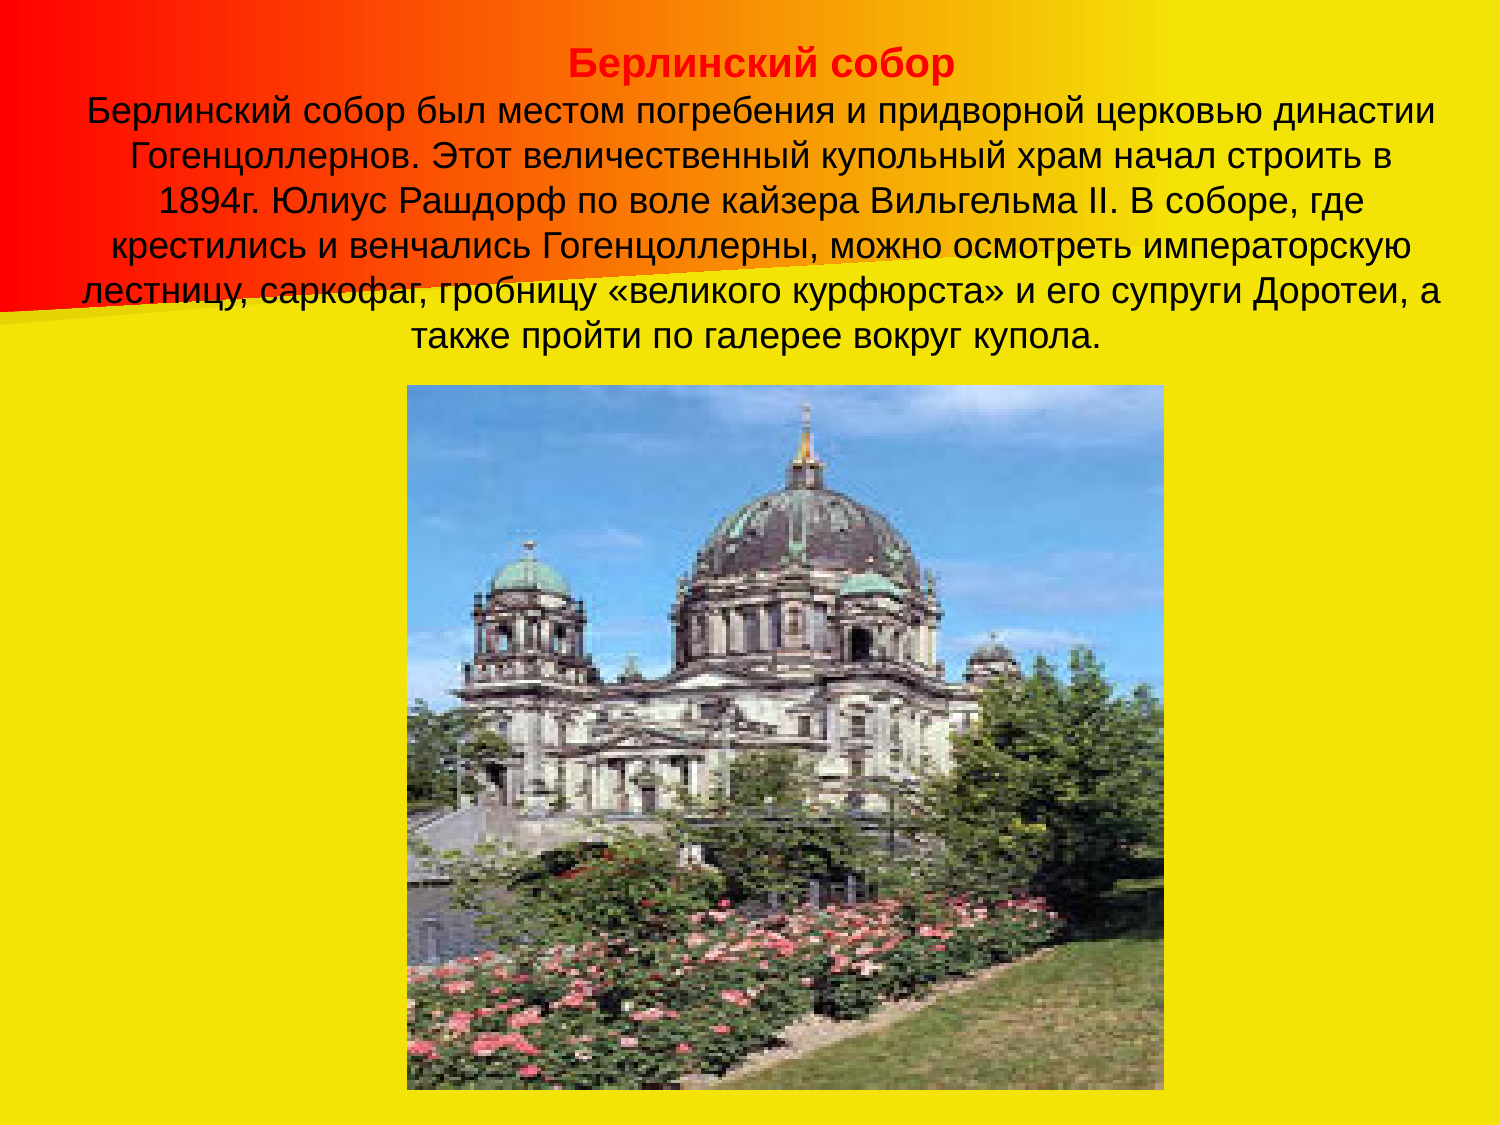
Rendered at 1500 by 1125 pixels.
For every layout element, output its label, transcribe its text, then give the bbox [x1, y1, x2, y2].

text_box Берлинский собор Берлинский собор был местом погребения и придворной церковью династии Гогенцоллернов. Этот величественный купольный храм начал строить в 1894г. Юлиус Рашдорф по воле кайзера Вильгельма II. В соборе, где крестились и венчались Гогенцоллерны, можно осмотреть императорскую лестницу, саркофаг, гробницу «великого курфюрста» и его супруги Доротеи, а также пройти по галерее вокруг купола. [64, 28, 1459, 364]
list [407, 385, 1164, 1090]
